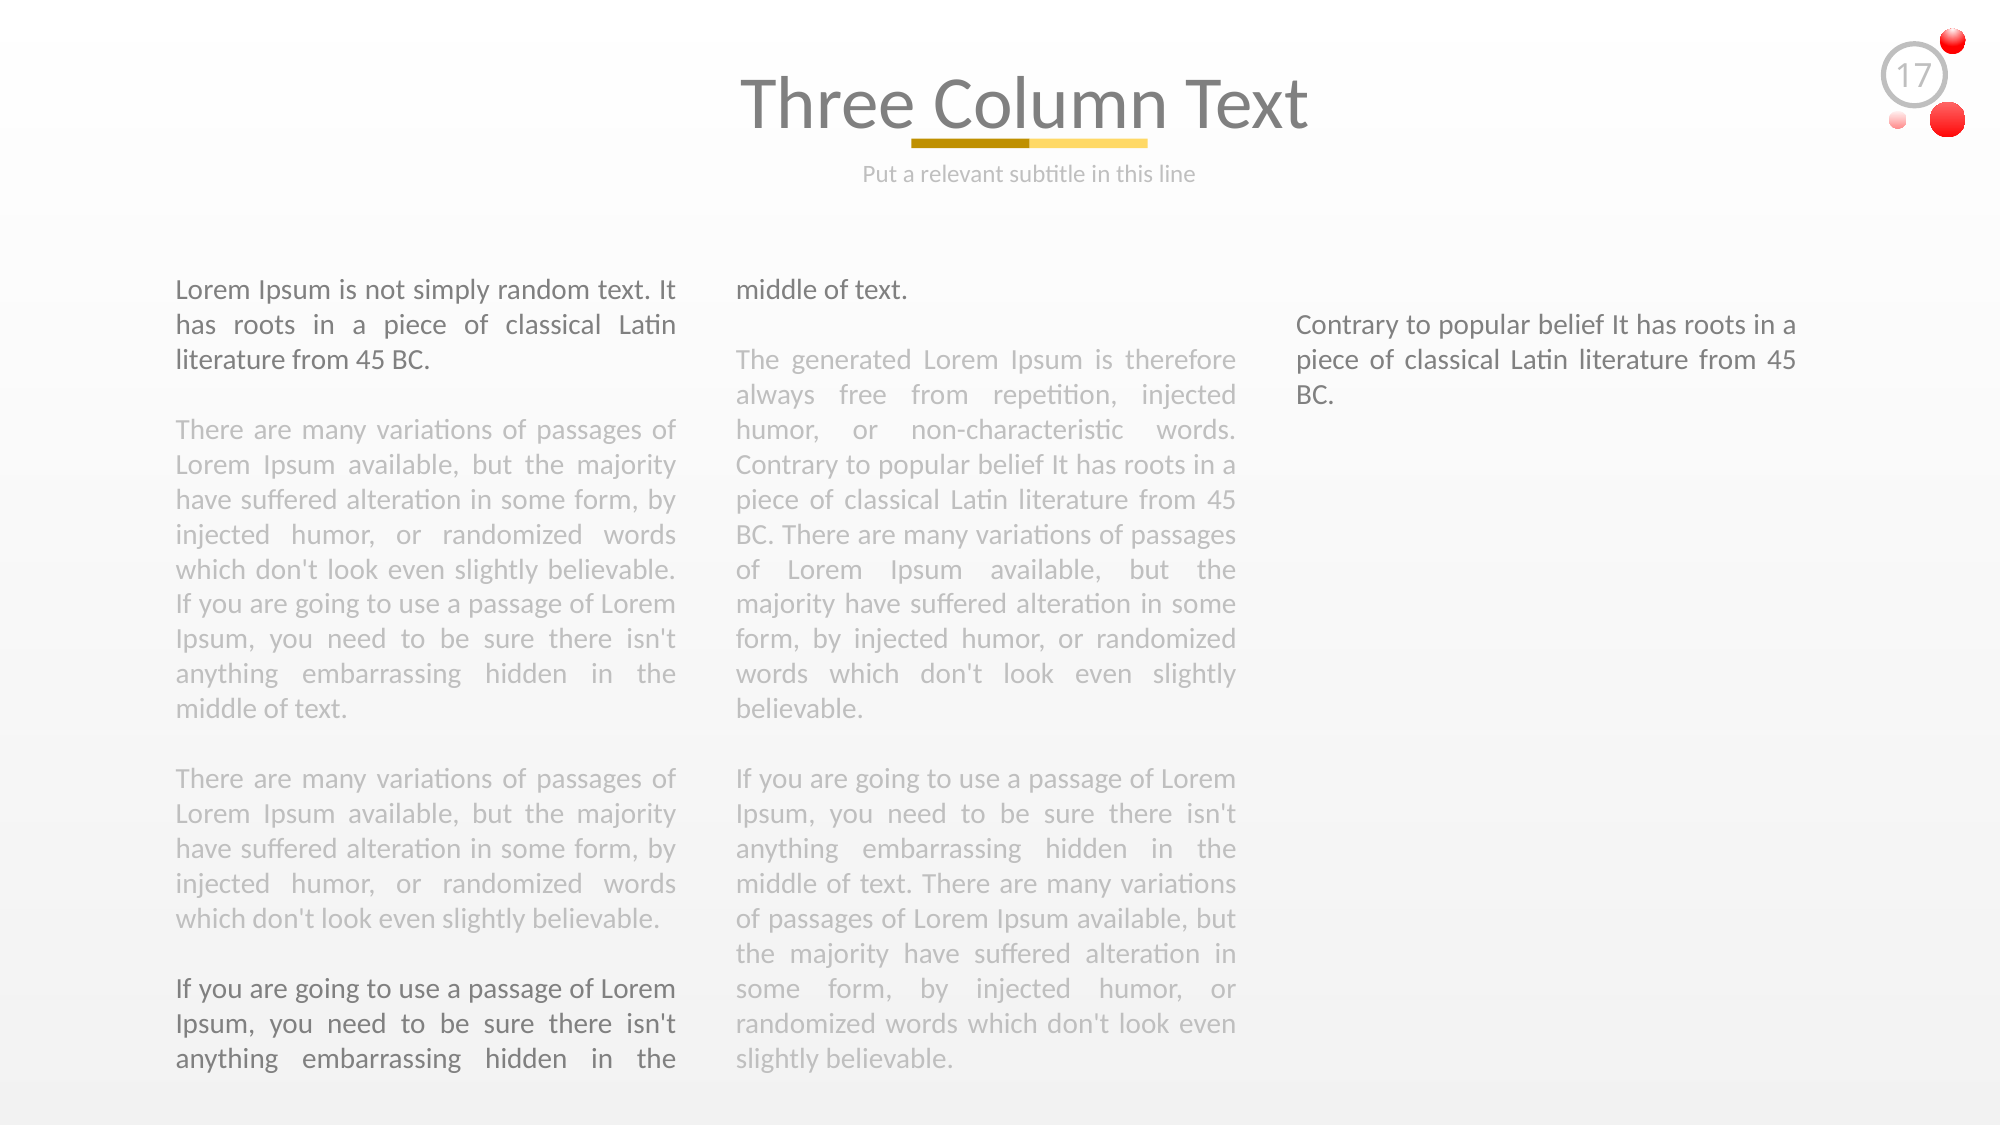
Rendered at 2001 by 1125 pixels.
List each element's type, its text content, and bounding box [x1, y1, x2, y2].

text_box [911, 138, 1148, 149]
text_box Put a relevant subtitle in this line [792, 142, 1267, 202]
text_box Three Column Text [597, 1, 1454, 152]
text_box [1876, 28, 1966, 138]
text_box Lorem Ipsum is not simply random text. It has roots in a piece of classical Latin literature from 45 BC. There are many variations of passages of Lorem Ipsum available, but the majority have suffered alteration in some form, by injected humor, or randomized words which don't look even slightly believable. If you are going to use a passage of Lorem Ipsum, you need to be sure there isn't anything embarrassing hidden in the middle of text. There are many variations of passages of Lorem Ipsum available, but the majority have suffered alteration in some form, by injected humor, or randomized words which don't look even slightly believable. If you are going to use a passage of Lorem Ipsum, you need to be sure there isn't anything embarrassing hidden in the middle of text. The generated Lorem Ipsum is therefore always free from repetition, injected humor, or non-characteristic words. Contrary to popular belief It has roots in a piece of classical Latin literature from 45 BC. There are many variations of passages of Lorem Ipsum available, but the majority have suffered alteration in some form, by injected humor, or randomized words which don't look even slightly believable. If you are going to use a passage of Lorem Ipsum, you need to be sure there isn't anything embarrassing hidden in the middle of text. There are many variations of passages of Lorem Ipsum available, but the majority have suffered alteration in some form, by injected humor, or randomized words which don't look even slightly believable. Contrary to popular belief It has roots in a piece of classical Latin literature from 45 BC. [160, 262, 1821, 1092]
